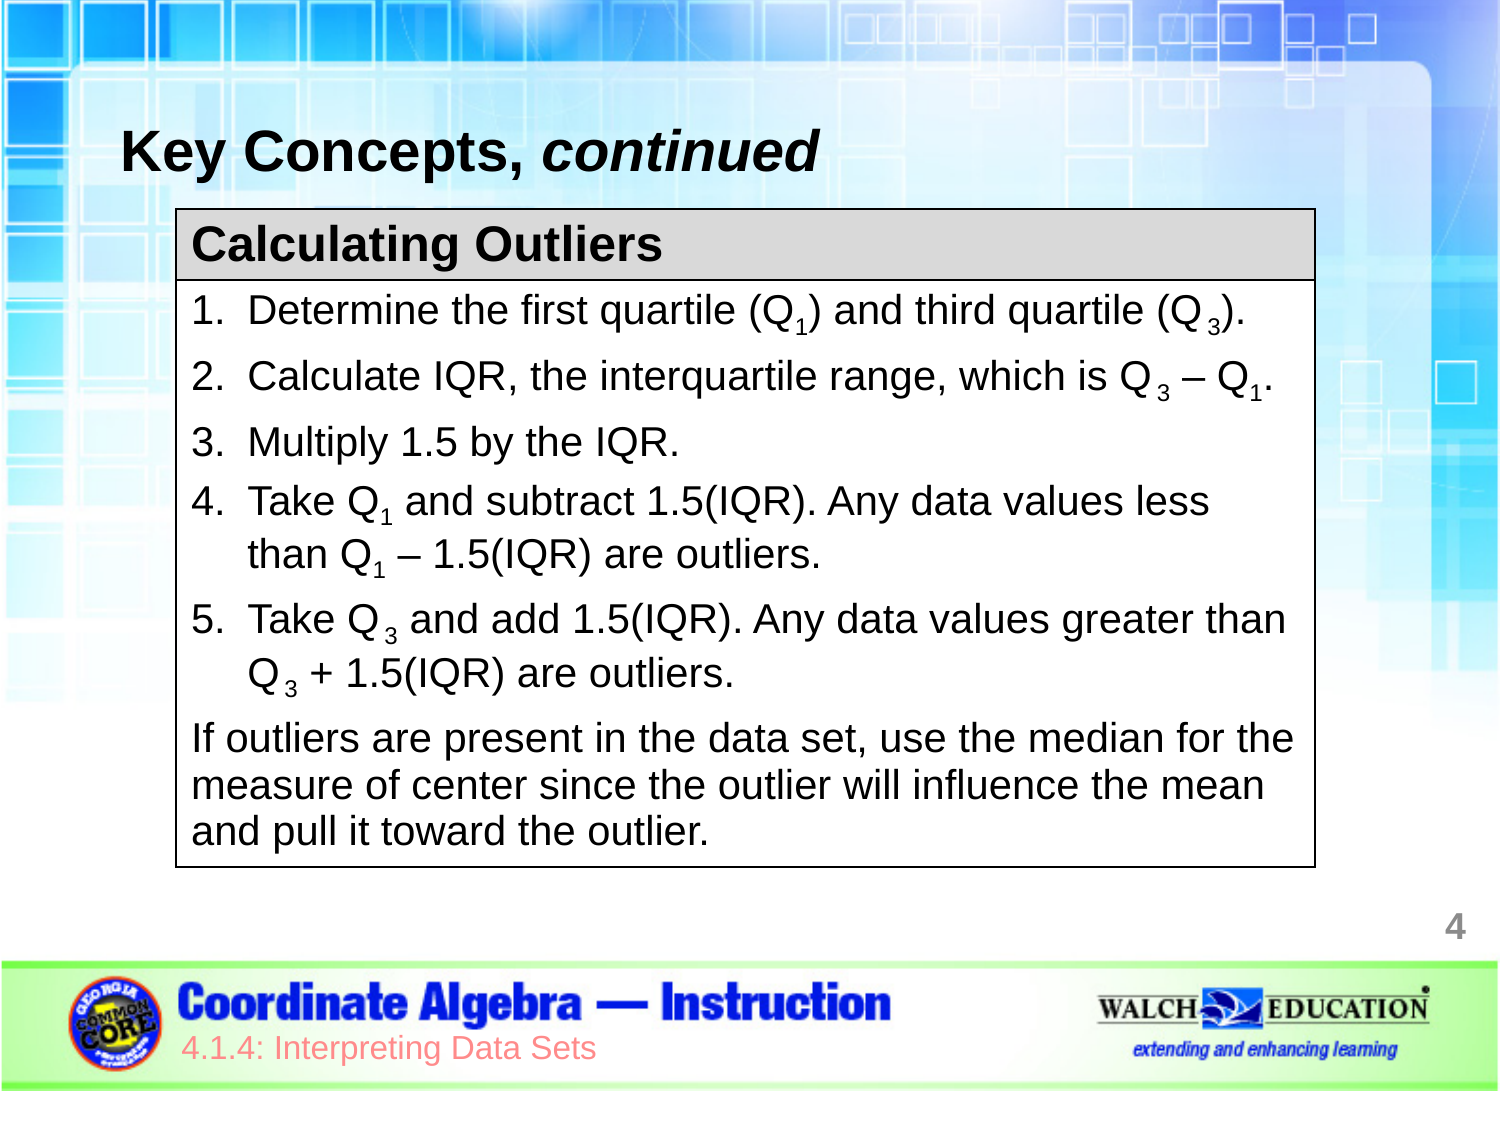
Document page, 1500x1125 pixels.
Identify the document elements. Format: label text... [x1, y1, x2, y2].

table_cell Determine the first quartile (Q1) and third quartile (Q 3). Calculate IQR, the interquartile range, which is Q 3 – Q1. Multiply 1.5 by the IQR. Take Q1 and subtract 1.5(IQR). Any data values less than Q1 – 1.5(IQR) are outliers. Take Q 3 and add 1.5(IQR). Any data values greater than Q 3 + 1.5(IQR) are outliers. If outliers are present in the data set, use the median for the measure of center since the outlier will influence the mean and pull it toward the outlier. [177, 281, 1314, 866]
subtitle Key Concepts, continued [105, 105, 1394, 925]
table_header Calculating Outliers [177, 210, 1314, 279]
footer 4.1.4: Interpreting Data Sets [166, 1024, 1080, 1069]
picture [1, 0, 1500, 1091]
slide_number 4 [1361, 901, 1481, 949]
